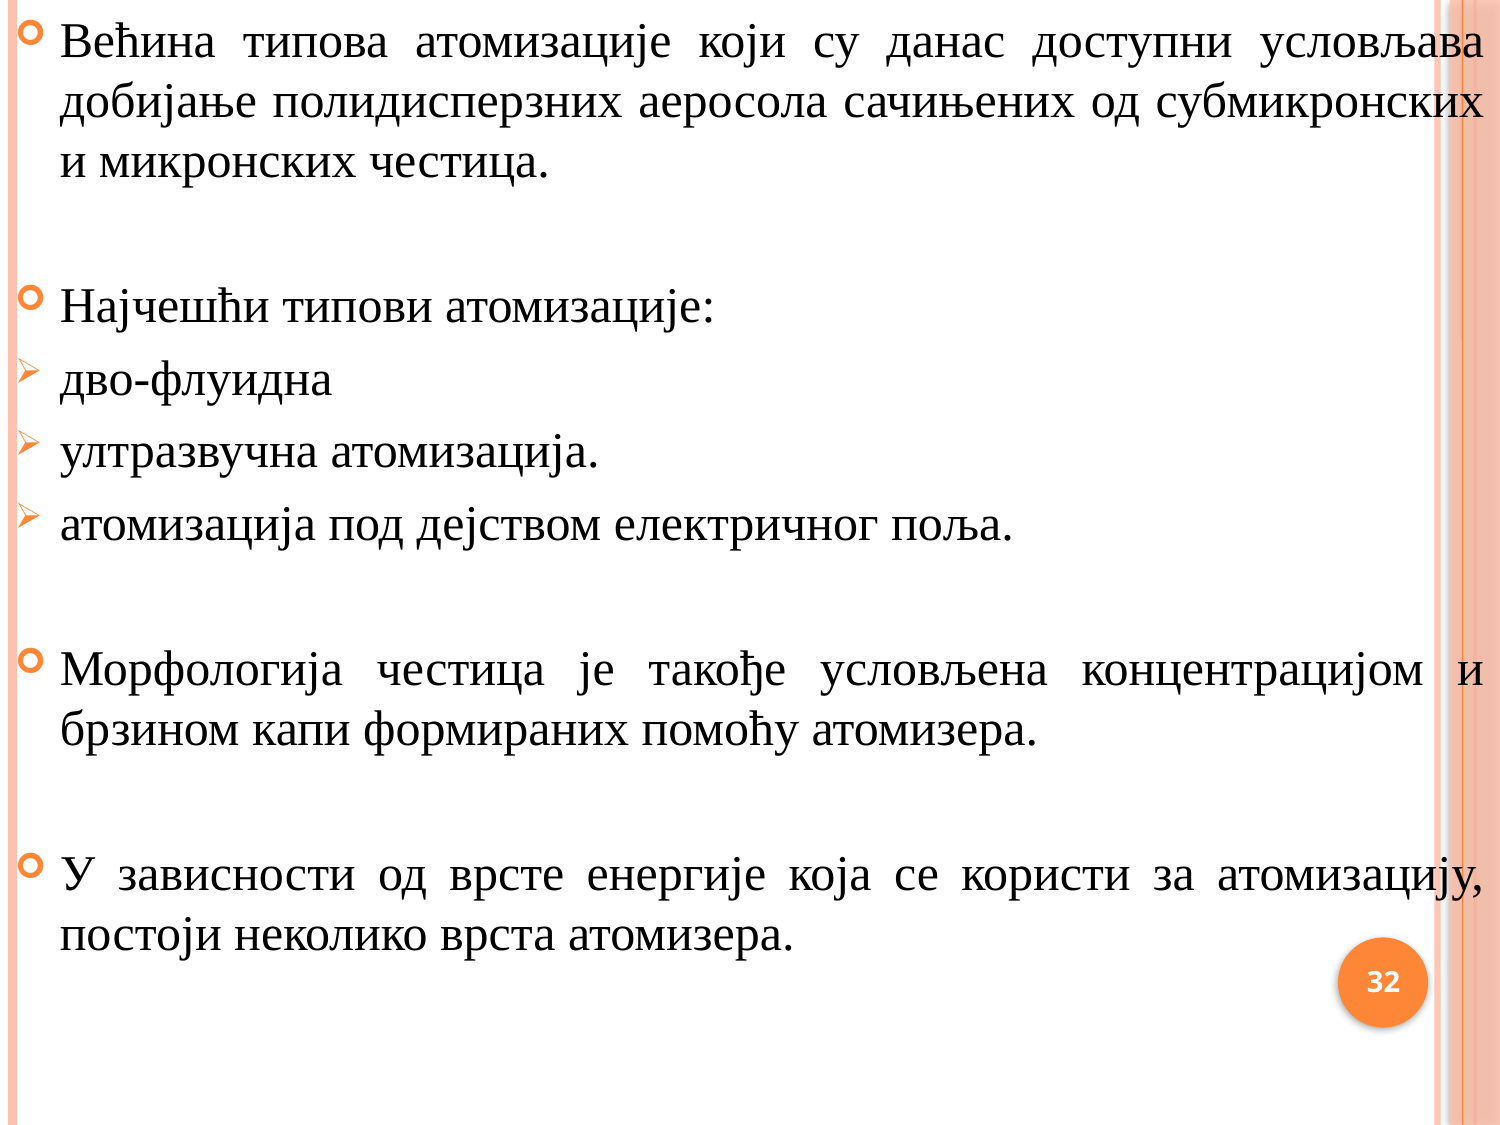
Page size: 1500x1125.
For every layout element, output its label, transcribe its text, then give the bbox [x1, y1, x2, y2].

slide_number 32 [1333, 940, 1434, 1026]
list Већина типова атомизације који су данас доступни условљава добијање полидисперзних аеросола сачињених од субмикронских и микронских честица. Најчешћи типови атомизације: дво-флуидна ултразвучна атомизација. атомизација под дејством електричног поља. Морфологија честица је такође условљена концентрацијом и брзином капи формираних помоћу атомизера. У зависности од врсте енергије која се користи за атомизацију, постоји неколико врста атомизера. [0, 0, 1500, 1125]
